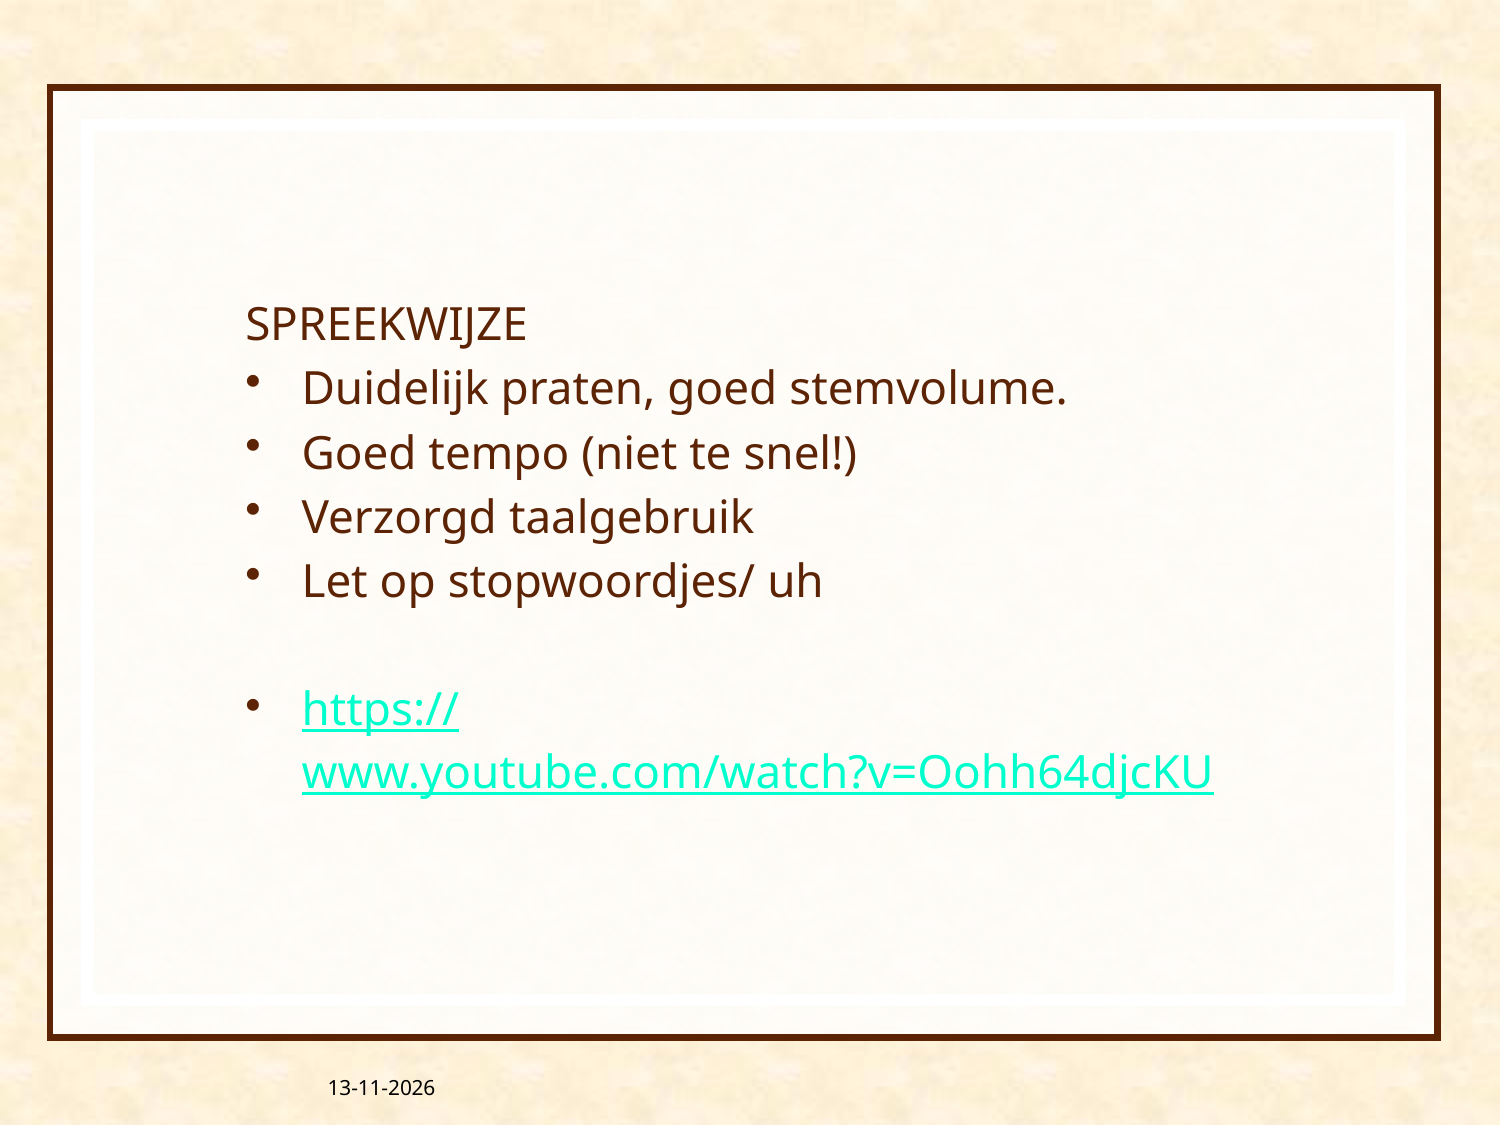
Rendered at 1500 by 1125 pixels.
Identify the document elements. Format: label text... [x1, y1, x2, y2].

list SPREEKWIJZE Duidelijk praten, goed stemvolume. Goed tempo (niet te snel!) Verzorgd taalgebruik Let op stopwoordjes/ uh https://www.youtube.com/watch?v=Oohh64djcKU [229, 287, 1350, 976]
picture [0, 0, 1500, 1125]
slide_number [312, 1052, 575, 1125]
